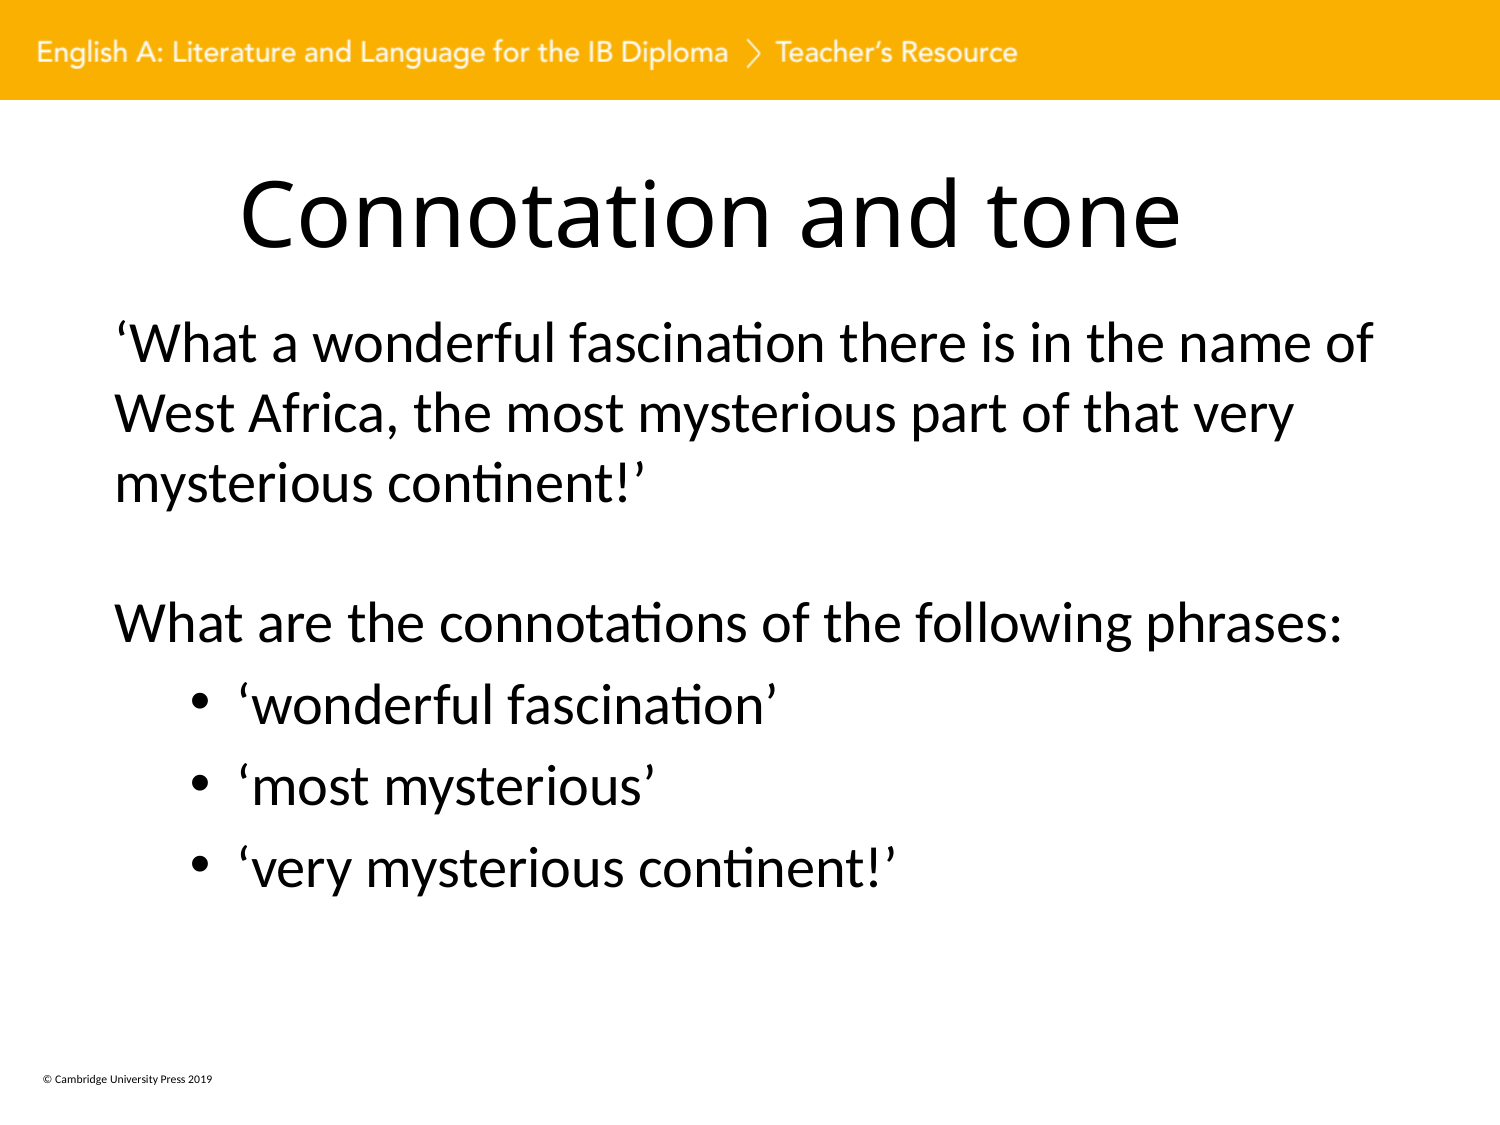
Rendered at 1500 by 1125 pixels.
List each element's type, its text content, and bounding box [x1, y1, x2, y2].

text_box Connotation and tone [0, 117, 1500, 305]
subtitle © Cambridge University Press 2019 [27, 1063, 1388, 1093]
text_box ‘What a wonderful fascination there is in the name of West Africa, the most mysterious part of that very mysterious continent!’ What are the connotations of the following phrases: ‘wonderful fascination’ ‘most mysterious’ ‘very mysterious continent!’ [99, 297, 1472, 1035]
picture [0, 0, 1500, 101]
